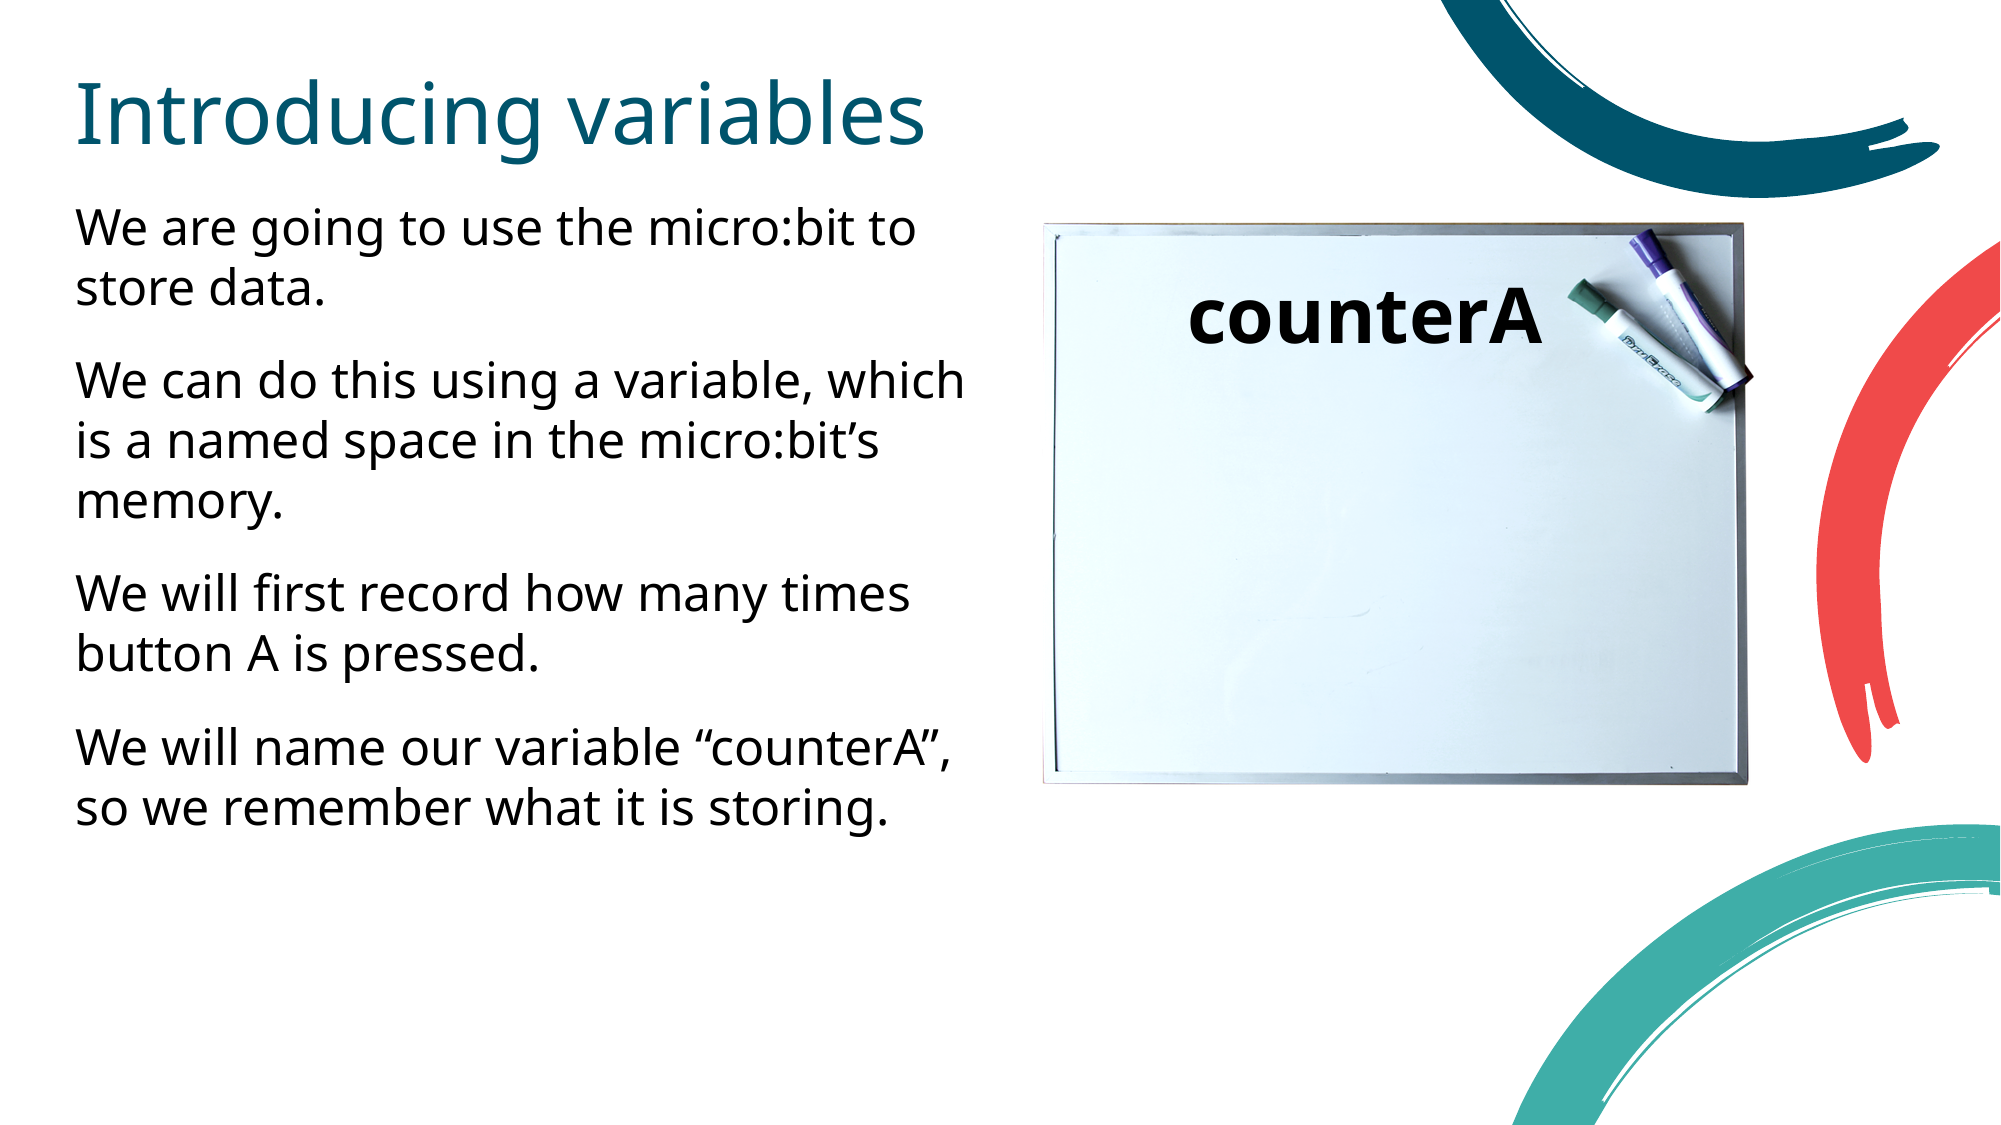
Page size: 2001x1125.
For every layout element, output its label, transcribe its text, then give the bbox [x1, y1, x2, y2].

list We are going to use the micro:bit to store data. We can do this using a variable, which is a named space in the micro:bit’s memory. We will first record how many times button A is pressed. We will name our variable “counterA”, so we remember what it is storing. [55, 175, 1000, 1002]
title Introducing variables [55, 50, 1828, 175]
picture [938, 174, 1890, 809]
